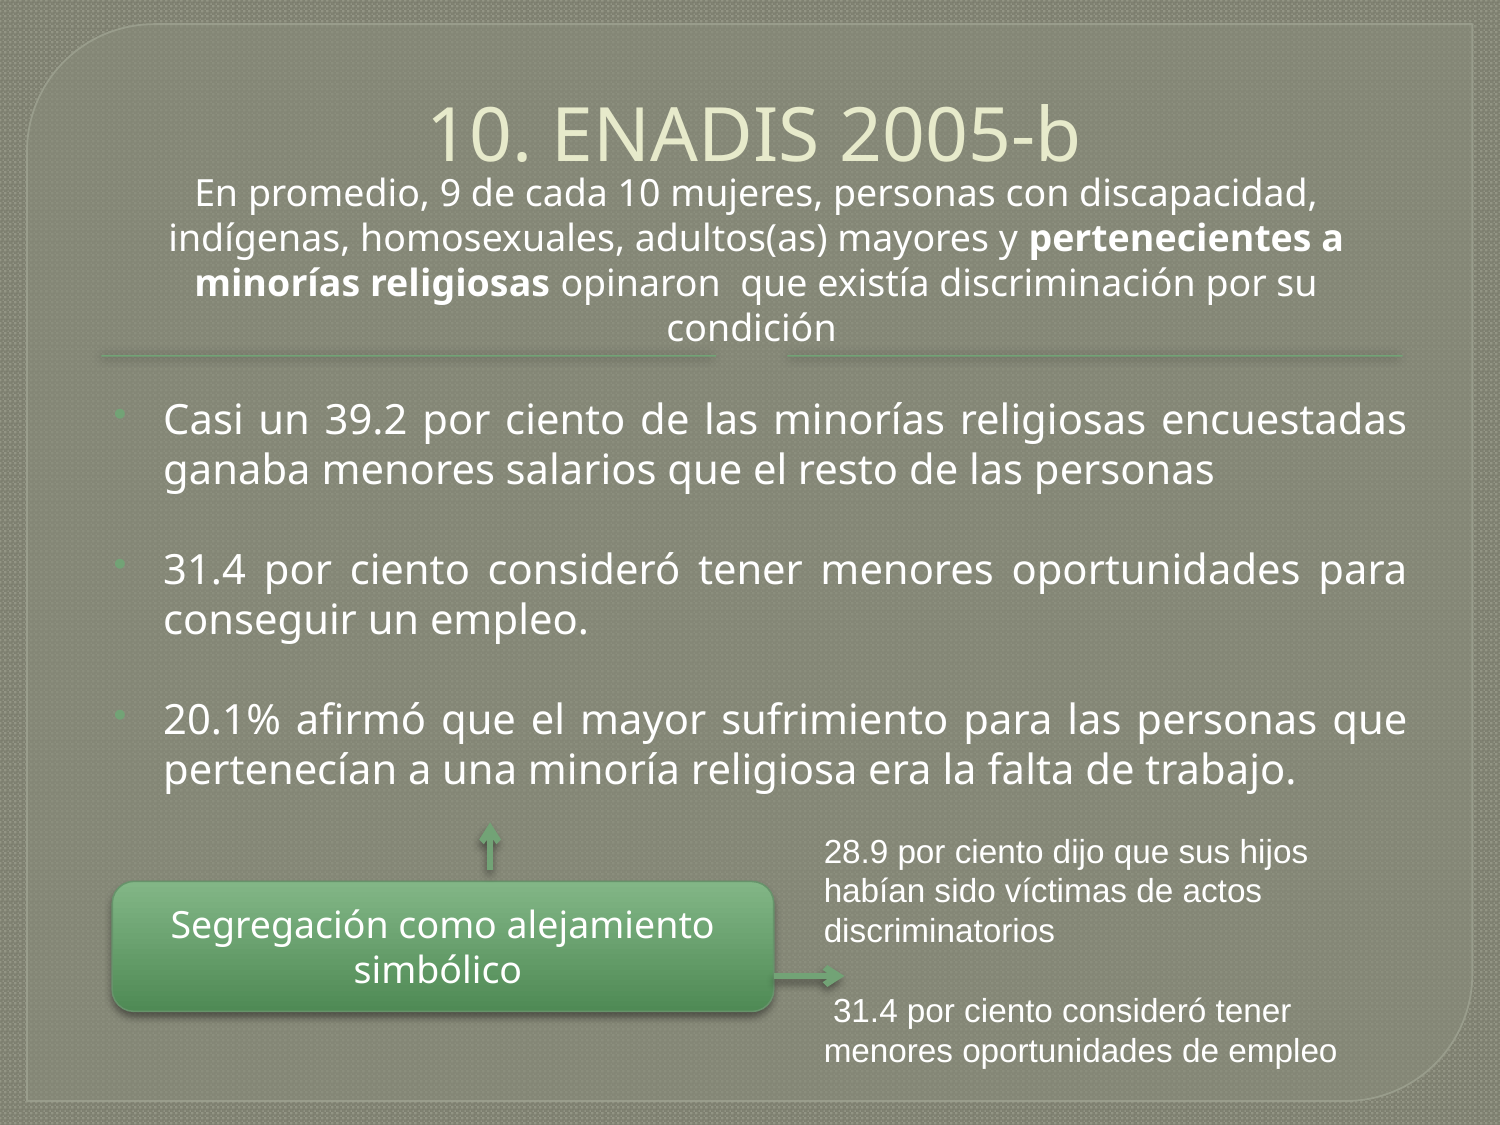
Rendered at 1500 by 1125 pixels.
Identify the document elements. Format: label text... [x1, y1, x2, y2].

text_box 28.9 por ciento dijo que sus hijos habían sido víctimas de actos discriminatorios 31.4 por ciento consideró tener menores oportunidades de empleo [809, 822, 1424, 1077]
list Casi un 39.2 por ciento de las minorías religiosas encuestadas ganaba menores salarios que el resto de las personas 31.4 por ciento consideró tener menores oportunidades para conseguir un empleo. 20.1% afirmó que el mayor sufrimiento para las personas que pertenecían a una minoría religiosa era la falta de trabajo. [100, 385, 1424, 811]
list En promedio, 9 de cada 10 mujeres, personas con discapacidad, indígenas, homosexuales, adultos(as) mayores y pertenecientes a minorías religiosas opinaron que existía discriminación por su condición [75, 196, 1424, 357]
title 10. ENADIS 2005-b [75, 41, 1425, 185]
text_box Segregación como alejamiento simbólico [111, 880, 775, 1013]
